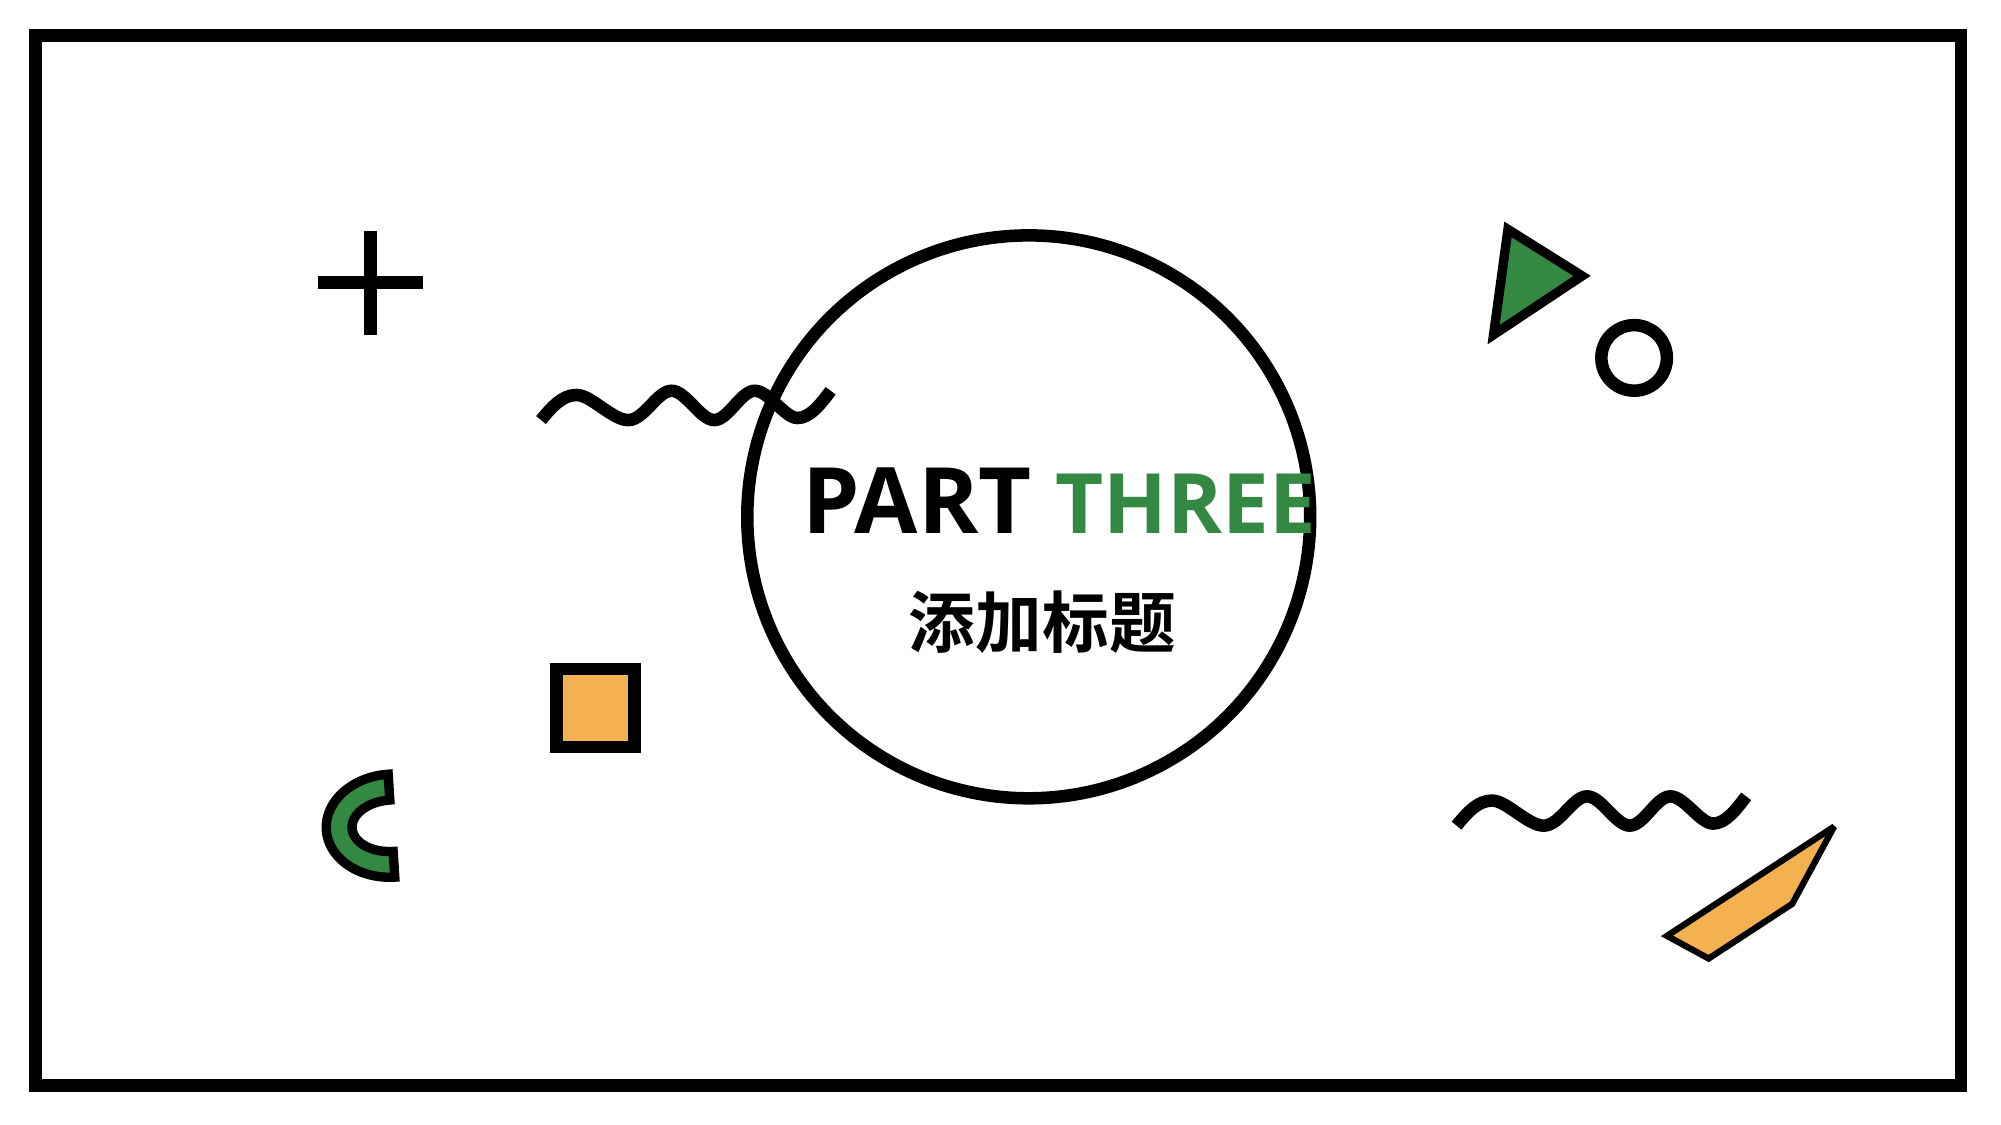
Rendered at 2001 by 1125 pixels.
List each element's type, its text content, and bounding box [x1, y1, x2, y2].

text_box [1600, 324, 1668, 392]
text_box [1492, 227, 1584, 337]
text_box [35, 35, 1962, 1087]
text_box [556, 668, 636, 748]
text_box 添加标题 [894, 573, 1269, 668]
text_box PART THREE [787, 434, 1376, 560]
text_box [540, 389, 772, 422]
text_box [1455, 795, 1748, 827]
text_box [746, 234, 1308, 800]
text_box [325, 773, 396, 879]
text_box [322, 234, 419, 331]
text_box [1664, 825, 1836, 960]
